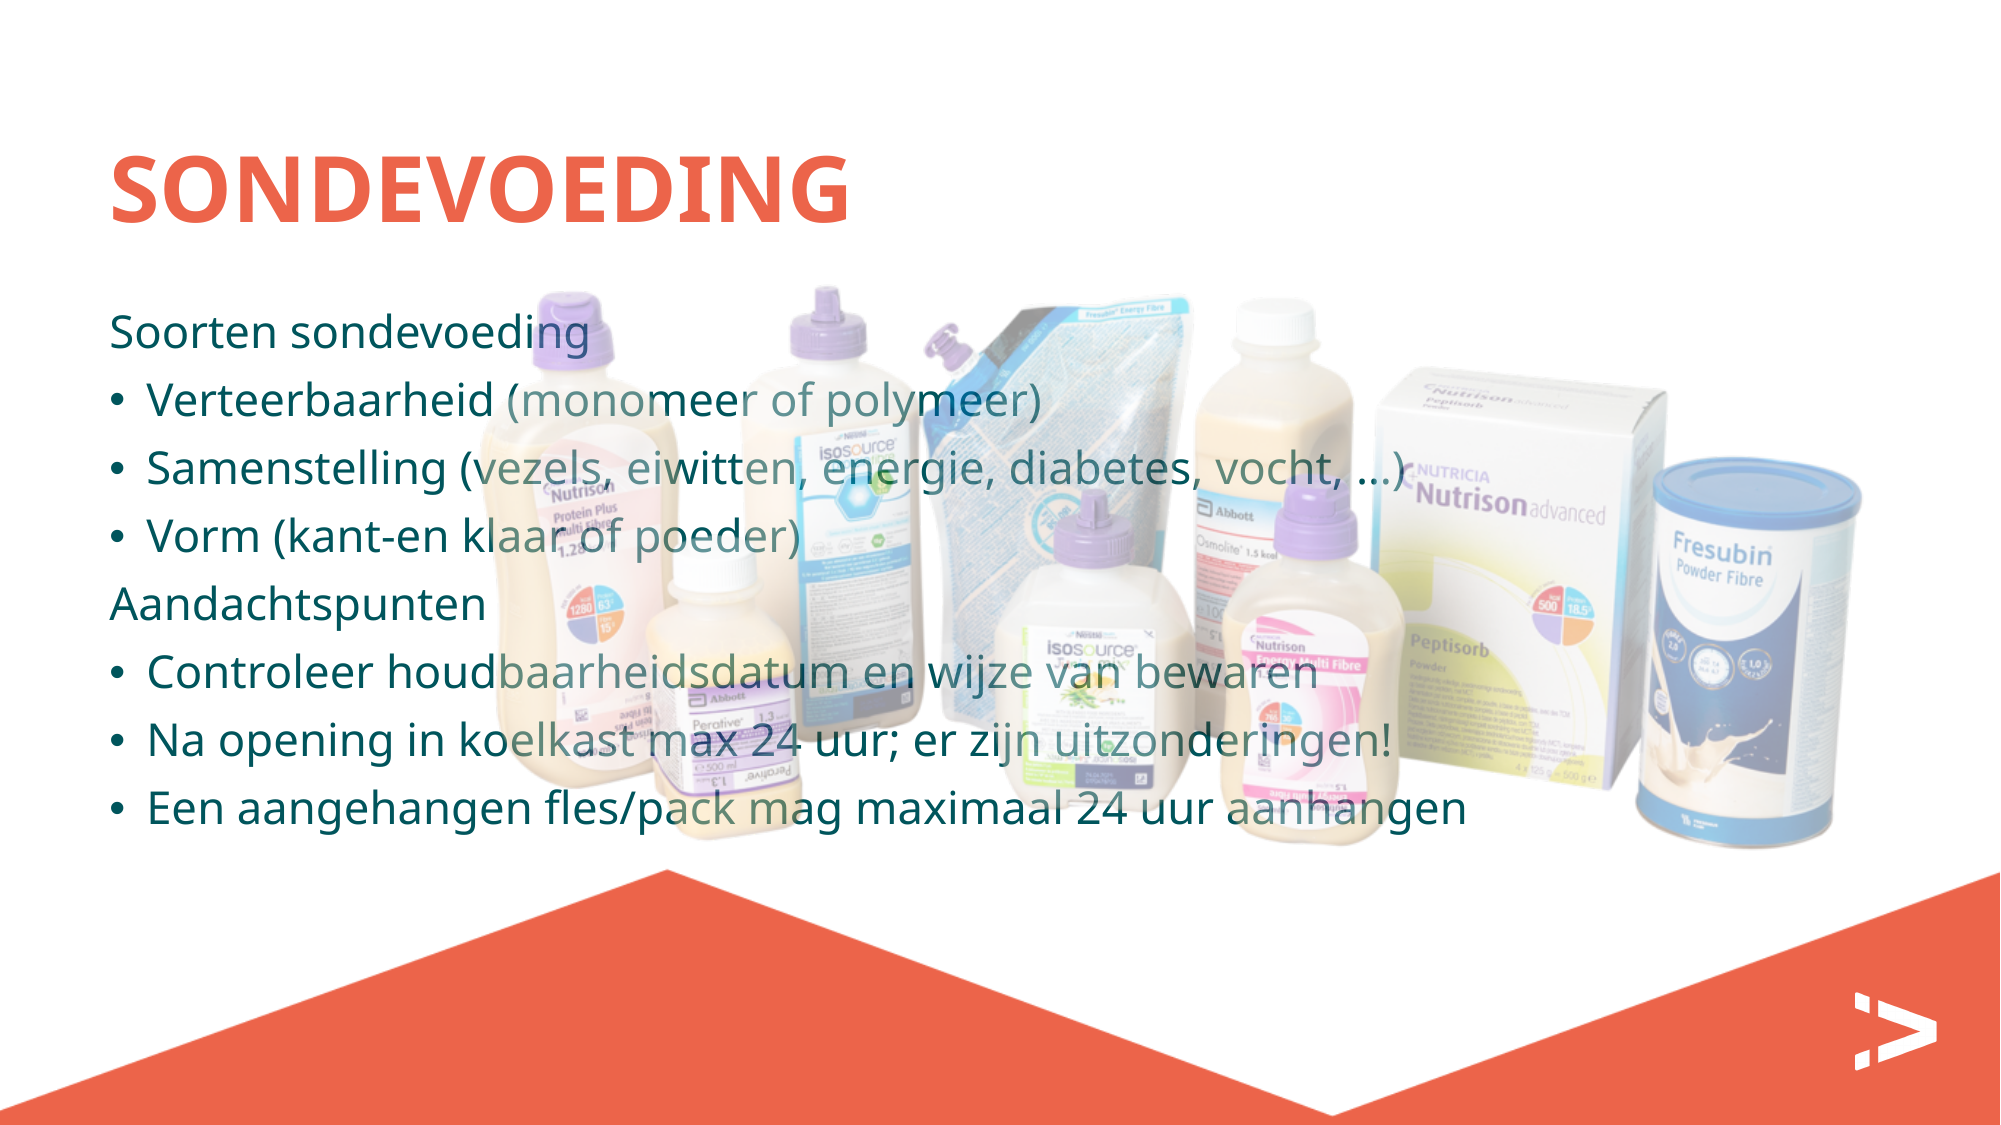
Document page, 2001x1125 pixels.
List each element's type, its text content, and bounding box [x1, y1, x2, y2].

title Sondevoeding [94, 84, 409, 301]
picture [0, 0, 2000, 1125]
list Soorten sondevoeding Verteerbaarheid (monomeer of polymeer) Samenstelling (vezels, eiwitten, energie, diabetes, vocht, …) Vorm (kant-en klaar of poeder) Aandachtspunten Controleer houdbaarheidsdatum en wijze van bewaren Na opening in koelkast max 24 uur; er zijn uitzonderingen! Een aangehangen fles/pack mag maximaal 24 uur aanhangen [94, 301, 409, 846]
